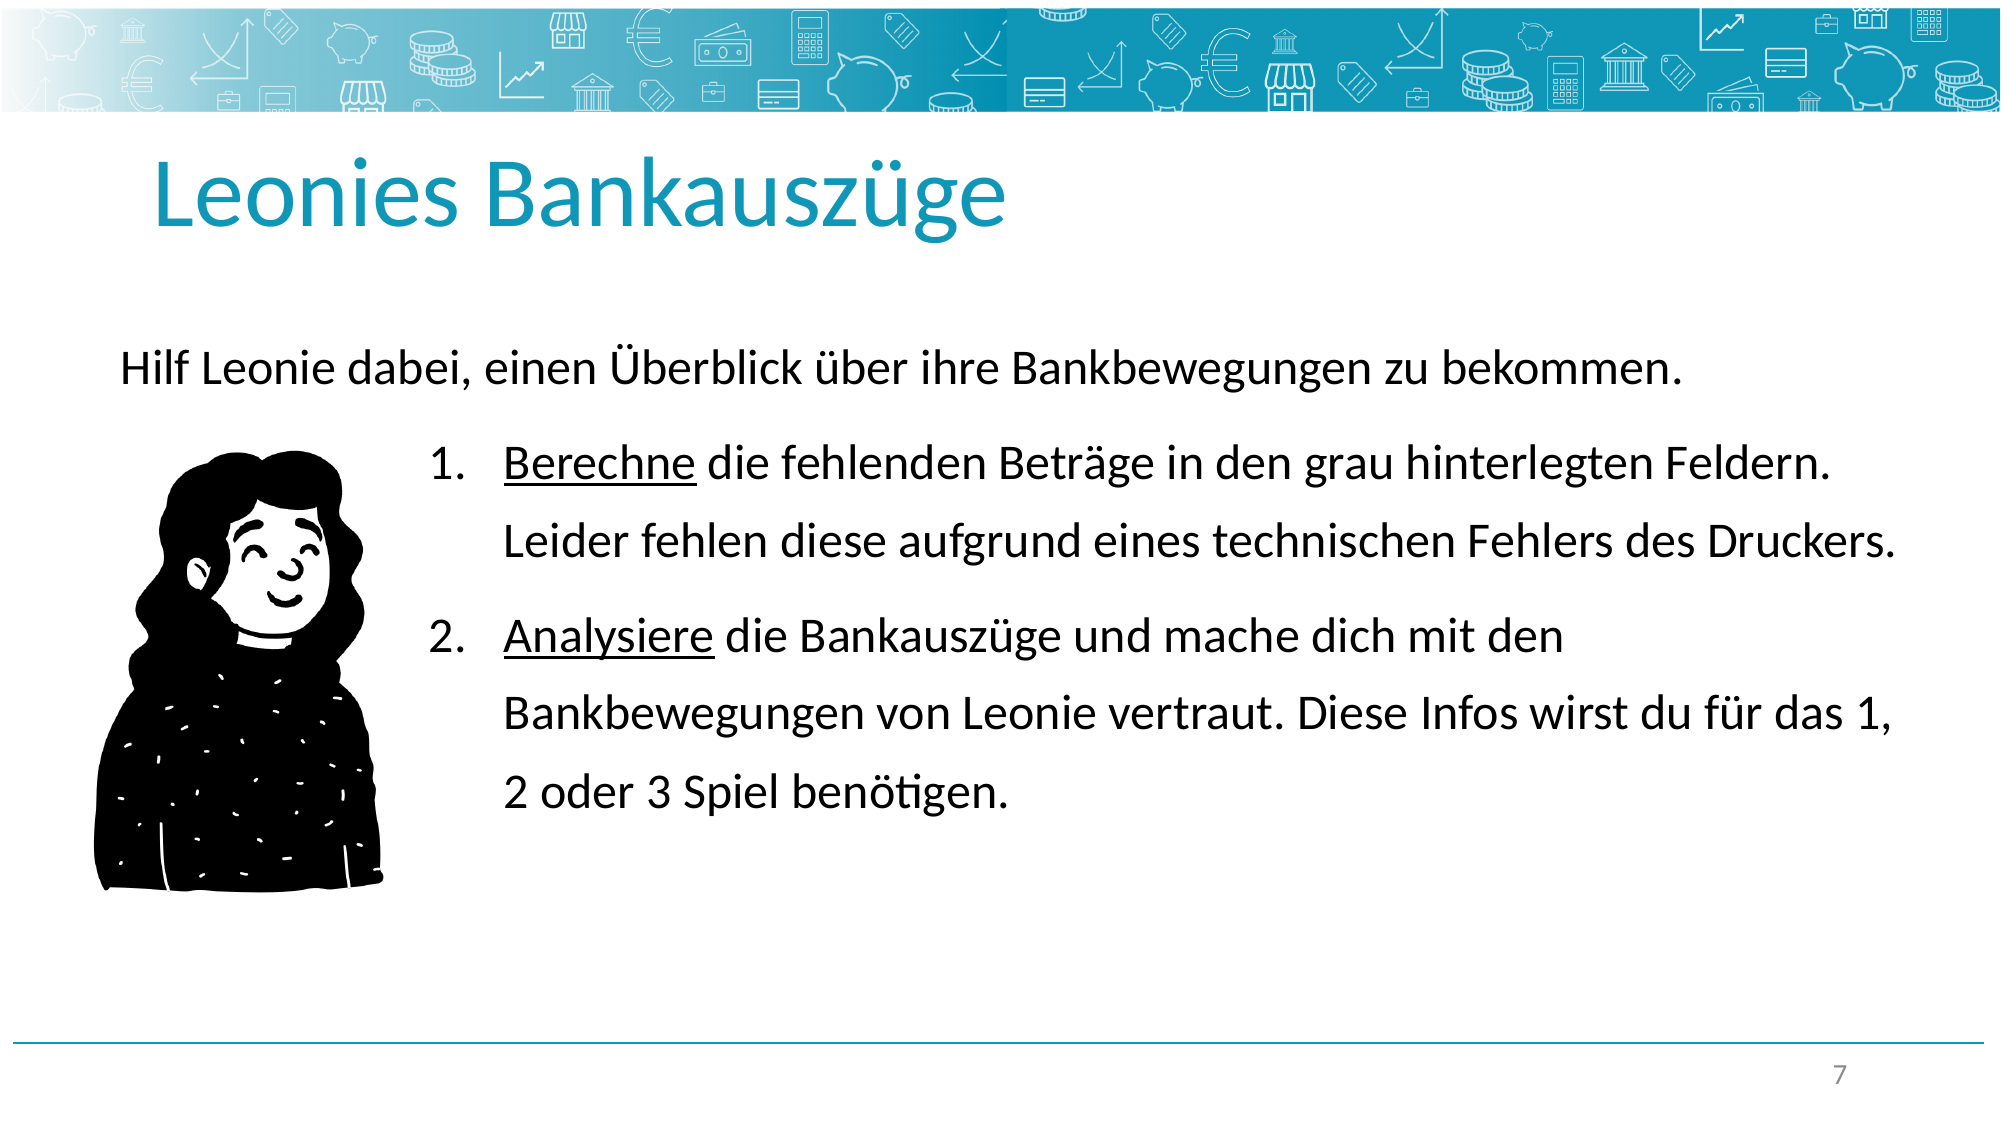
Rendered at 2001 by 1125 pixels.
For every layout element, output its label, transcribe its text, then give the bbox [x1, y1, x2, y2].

picture [1006, 8, 2001, 112]
picture [970, 99, 974, 109]
picture [1, 8, 964, 112]
title Leonies Bankauszüge [137, 111, 1863, 278]
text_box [82, 442, 395, 908]
text_box Hilf Leonie dabei, einen Überblick über ihre Bankbewegungen zu bekommen. Berechne die fehlenden Beträge in den grau hinterlegten Feldern. Leider fehlen diese aufgrund eines technischen Fehlers des Druckers. Analysiere die Bankauszüge und mache dich mit den Bankbewegungen von Leonie vertraut. Diese Infos wirst du für das 1, 2 oder 3 Spiel benötigen. [106, 309, 1917, 963]
slide_number 7 [1412, 1042, 1863, 1103]
